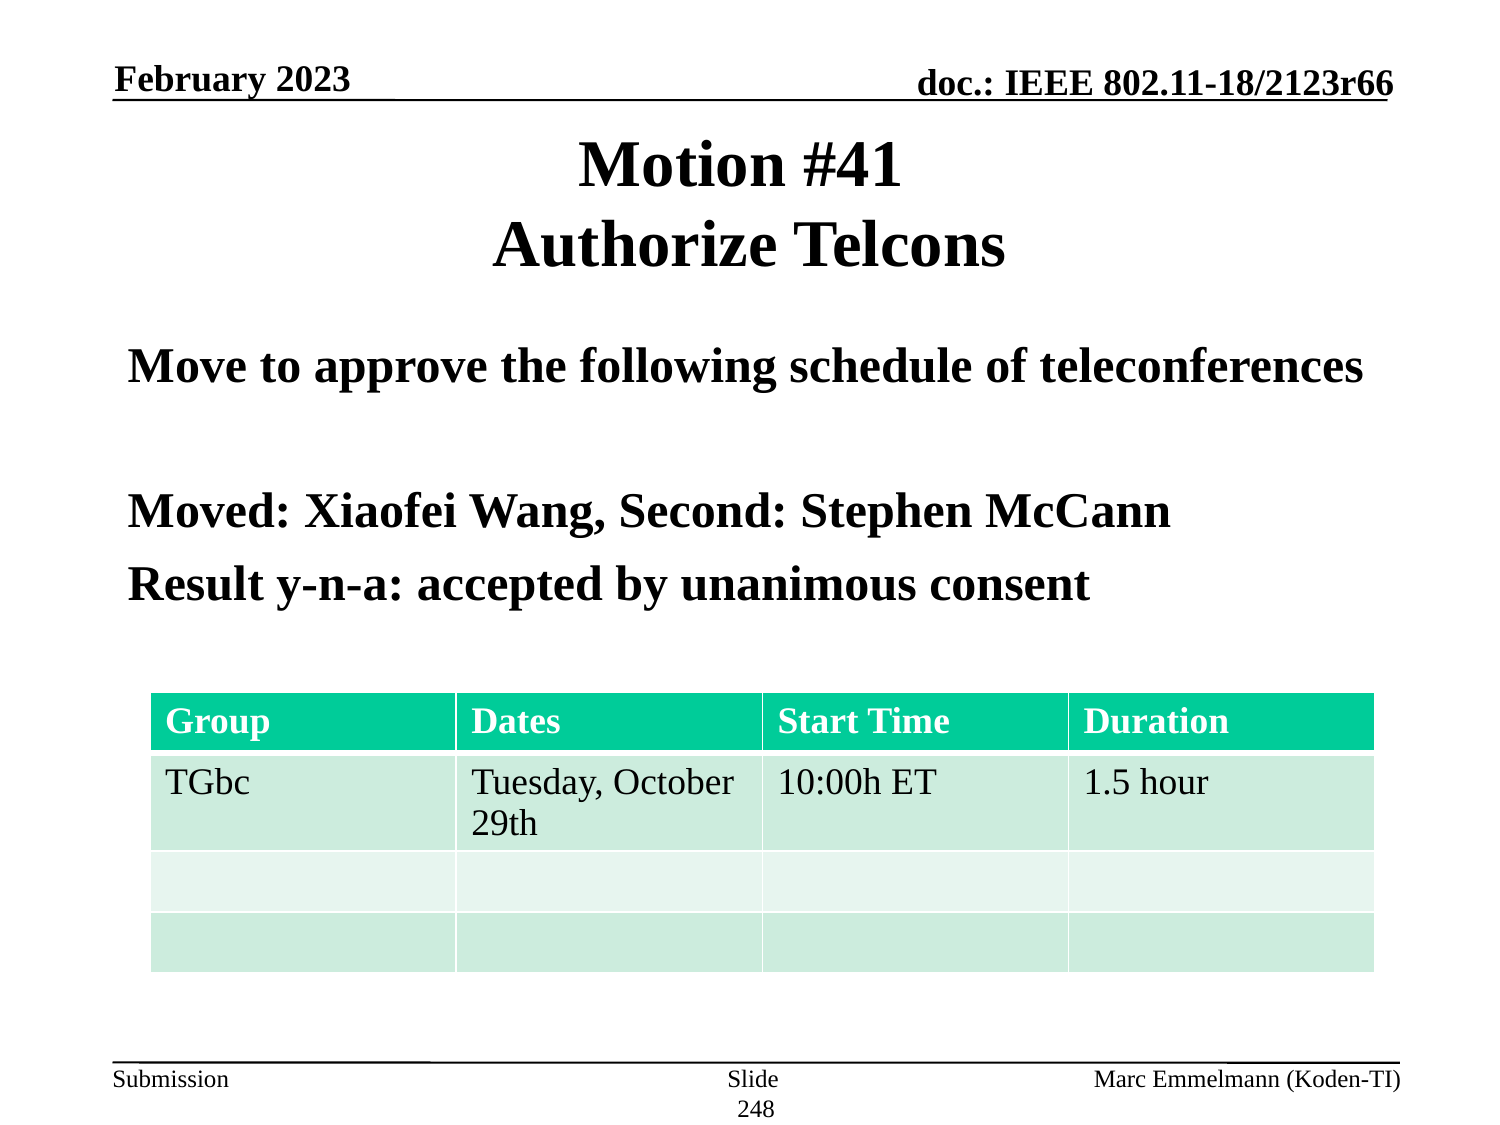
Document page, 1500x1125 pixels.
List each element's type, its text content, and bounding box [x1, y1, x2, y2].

table_cell [763, 913, 1068, 972]
table_cell [457, 913, 762, 972]
table_cell 1.5 hour [1069, 756, 1374, 850]
table_cell [151, 913, 455, 972]
table_cell 10:00h ET [763, 756, 1068, 850]
table_header Dates [457, 693, 762, 750]
table_cell Tuesday, October 29th [457, 756, 762, 850]
table_cell [457, 852, 762, 911]
title Motion #41 Authorize Telcons [112, 112, 1388, 288]
table_cell [151, 852, 455, 911]
footer Marc Emmelmann (Koden-TI) [878, 1061, 1402, 1093]
table_cell TGbc [151, 756, 455, 850]
table_header Duration [1069, 693, 1374, 750]
table_header Group [151, 693, 455, 750]
list Move to approve the following schedule of teleconferences Moved: Xiaofei Wang, Second: Stephen McCann Result y-n-a: accepted by unanimous consent [112, 324, 1388, 626]
table_cell [1069, 913, 1374, 972]
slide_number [114, 54, 423, 100]
table_cell [763, 852, 1068, 911]
table_cell [1069, 852, 1374, 911]
slide_number Slide 248 [712, 1061, 800, 1123]
table_header Start Time [763, 693, 1068, 750]
